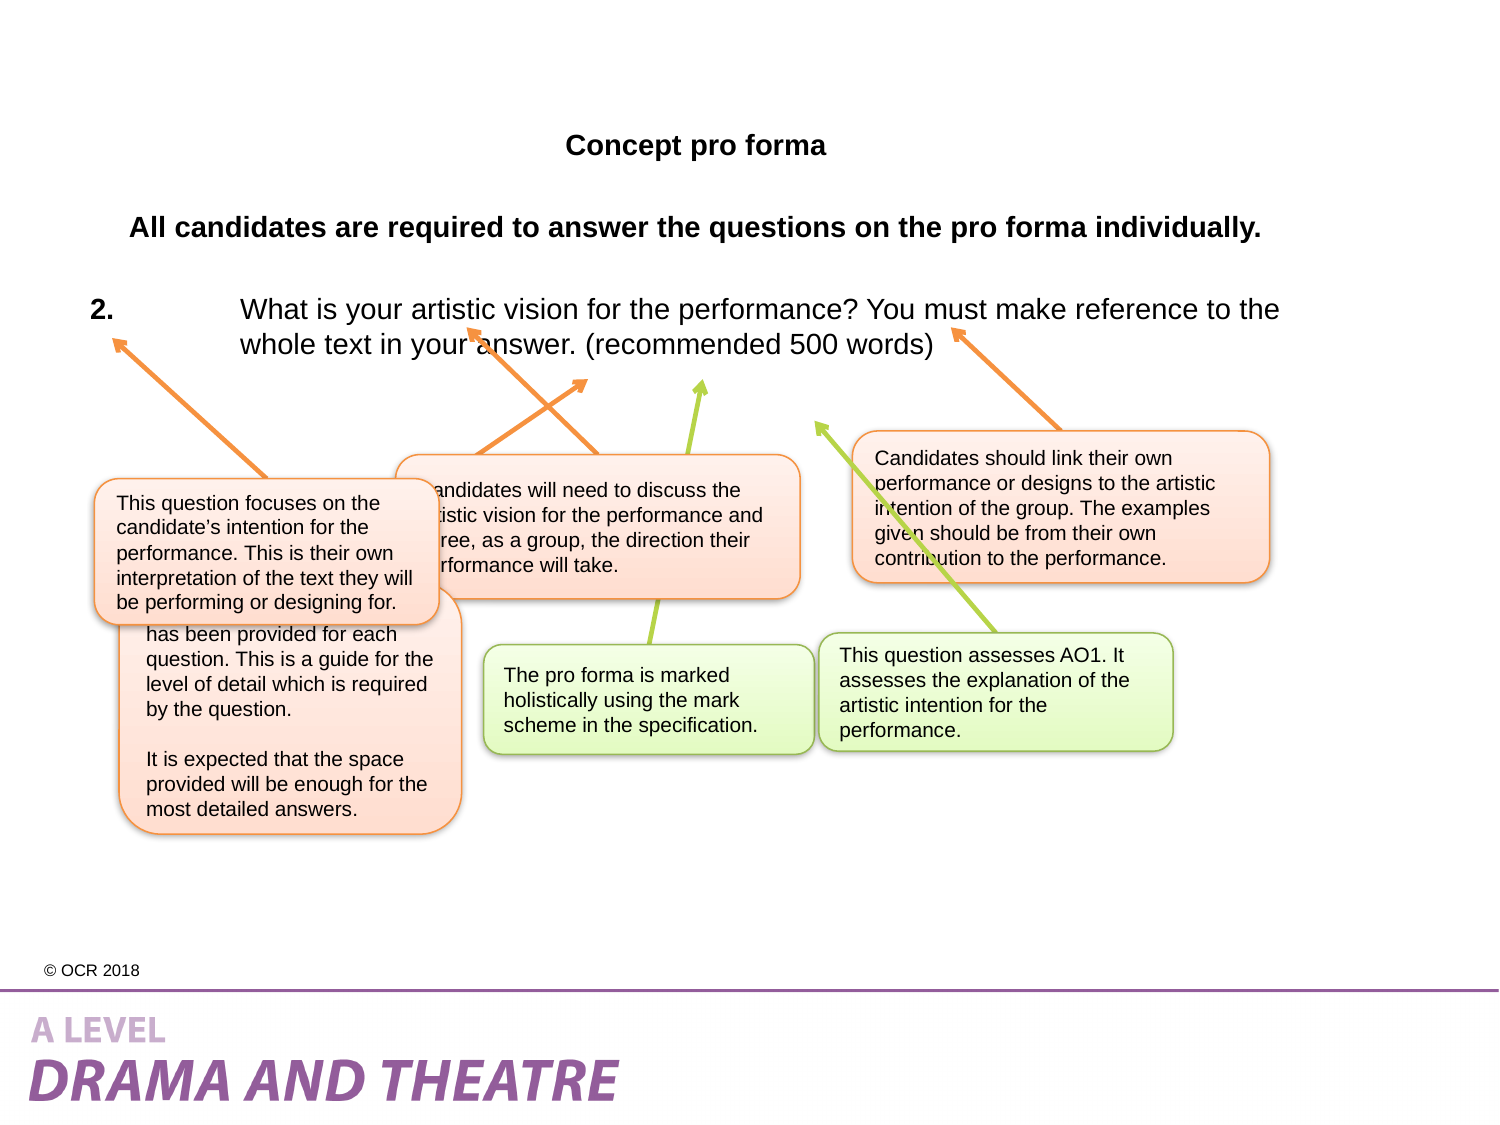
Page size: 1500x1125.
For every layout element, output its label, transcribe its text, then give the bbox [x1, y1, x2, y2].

list Concept pro forma All candidates are required to answer the questions on the pro forma individually. 2. What is your artistic vision for the performance? You must make reference to the whole text in your answer. (recommended 500 words) [75, 78, 1317, 1005]
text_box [950, 327, 1062, 432]
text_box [648, 378, 703, 645]
picture [0, 989, 1499, 1125]
text_box Candidates will need to discuss the artistic vision for the performance and agree, as a group, the direction their performance will take. [709, 453, 801, 600]
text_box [814, 420, 997, 634]
text_box Candidates will need to discuss the artistic vision for the performance and agree, as a group, the direction their performance will take. [451, 453, 643, 600]
text_box Candidates should link their own performance or designs to the artistic intention of the group. The examples given should be from their own contribution to the performance. [1002, 430, 1271, 584]
text_box A recommended word count has been provided for each question. This is a guide for the level of detail which is required by the question. It is expected that the space provided will be enough for the most detailed answers. [118, 591, 463, 835]
text_box This question assesses AO1. It assesses the explanation of the artistic intention for the performance. [817, 632, 1174, 753]
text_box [290, 378, 589, 583]
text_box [466, 327, 599, 455]
text_box This question focuses on the candidate’s intention for the performance. This is their own interpretation of the text they will be performing or designing for. [93, 477, 440, 626]
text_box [111, 337, 268, 479]
text_box The pro forma is marked holistically using the mark scheme in the specification. [482, 643, 815, 756]
